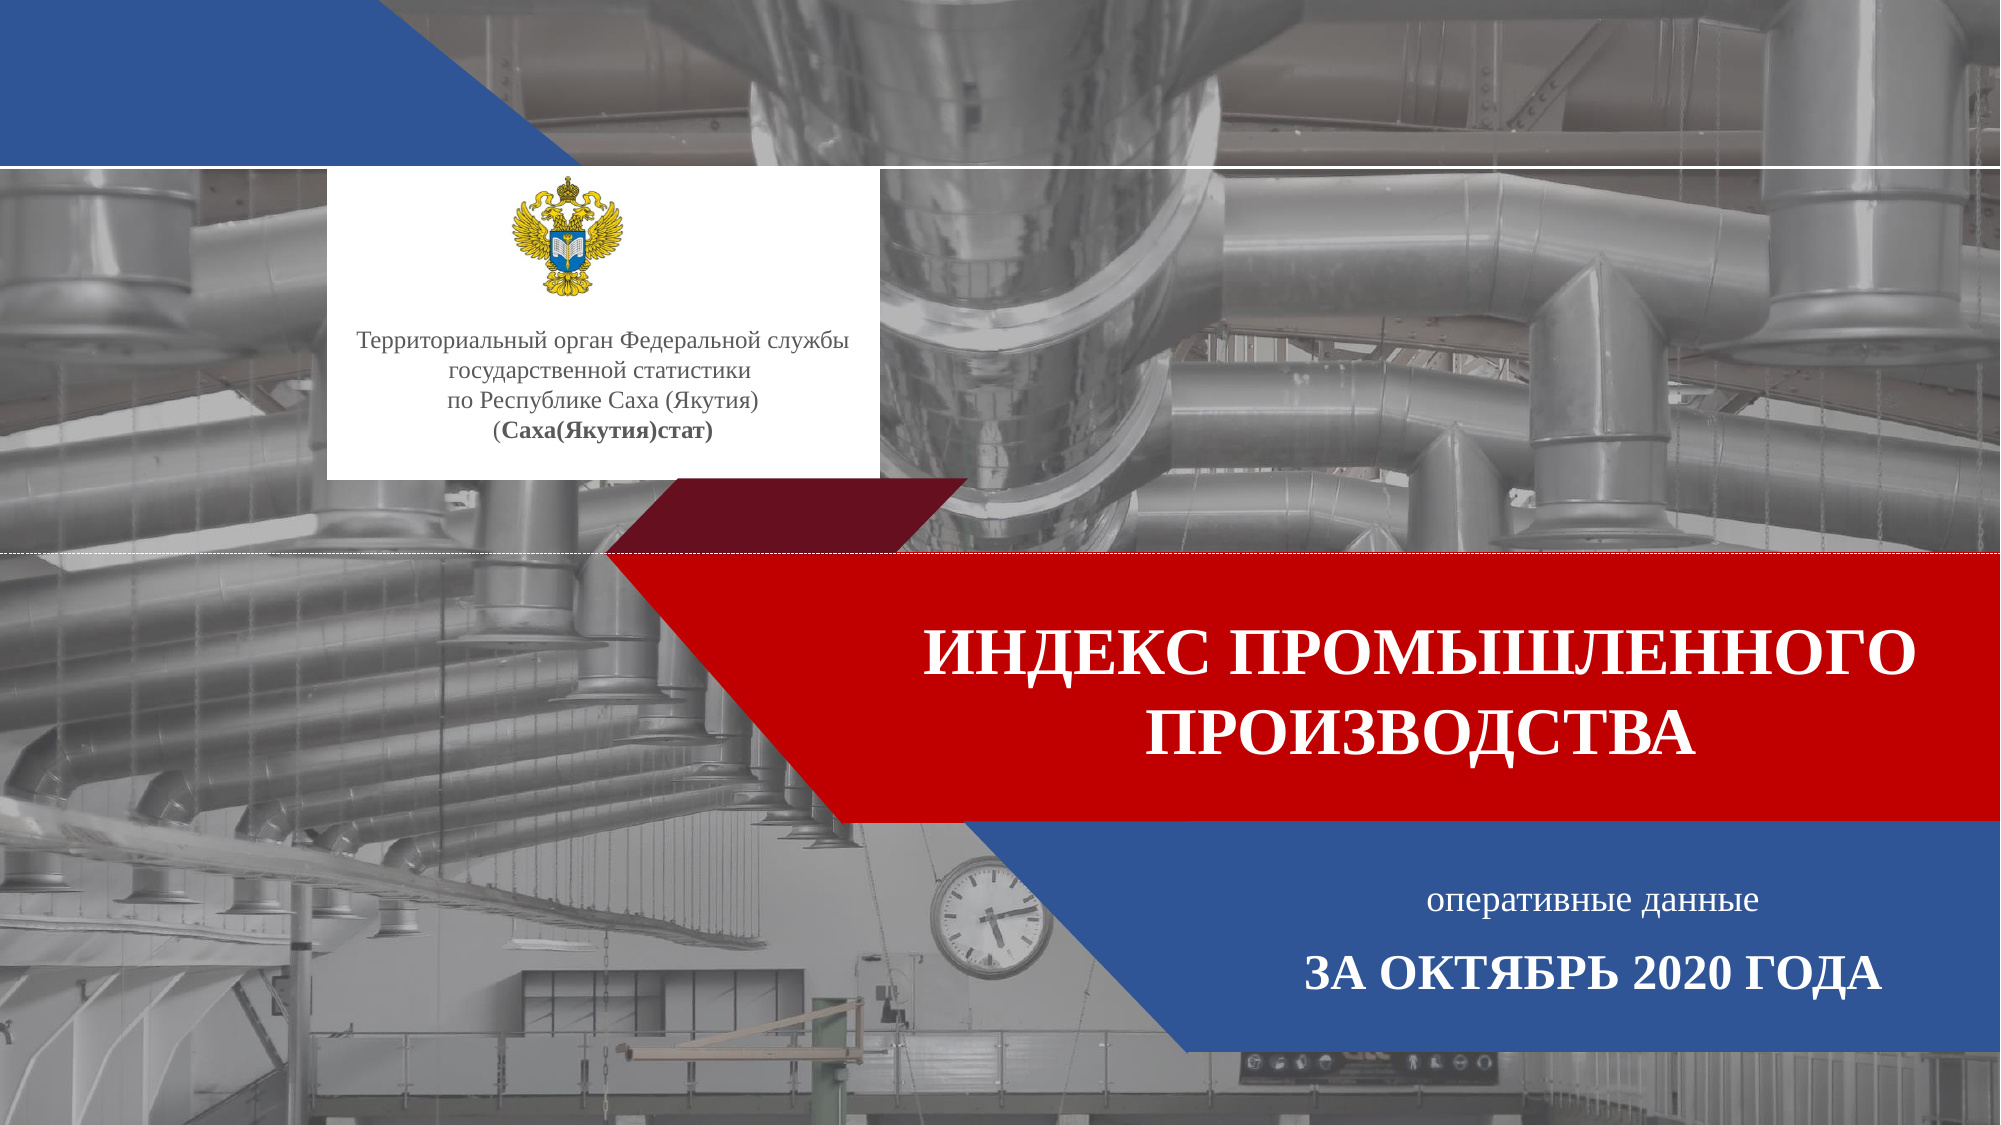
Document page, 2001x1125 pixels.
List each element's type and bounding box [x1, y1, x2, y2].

list [0, 554, 2000, 1125]
list [0, 168, 2000, 553]
picture [491, 168, 652, 313]
list [0, 0, 2000, 167]
